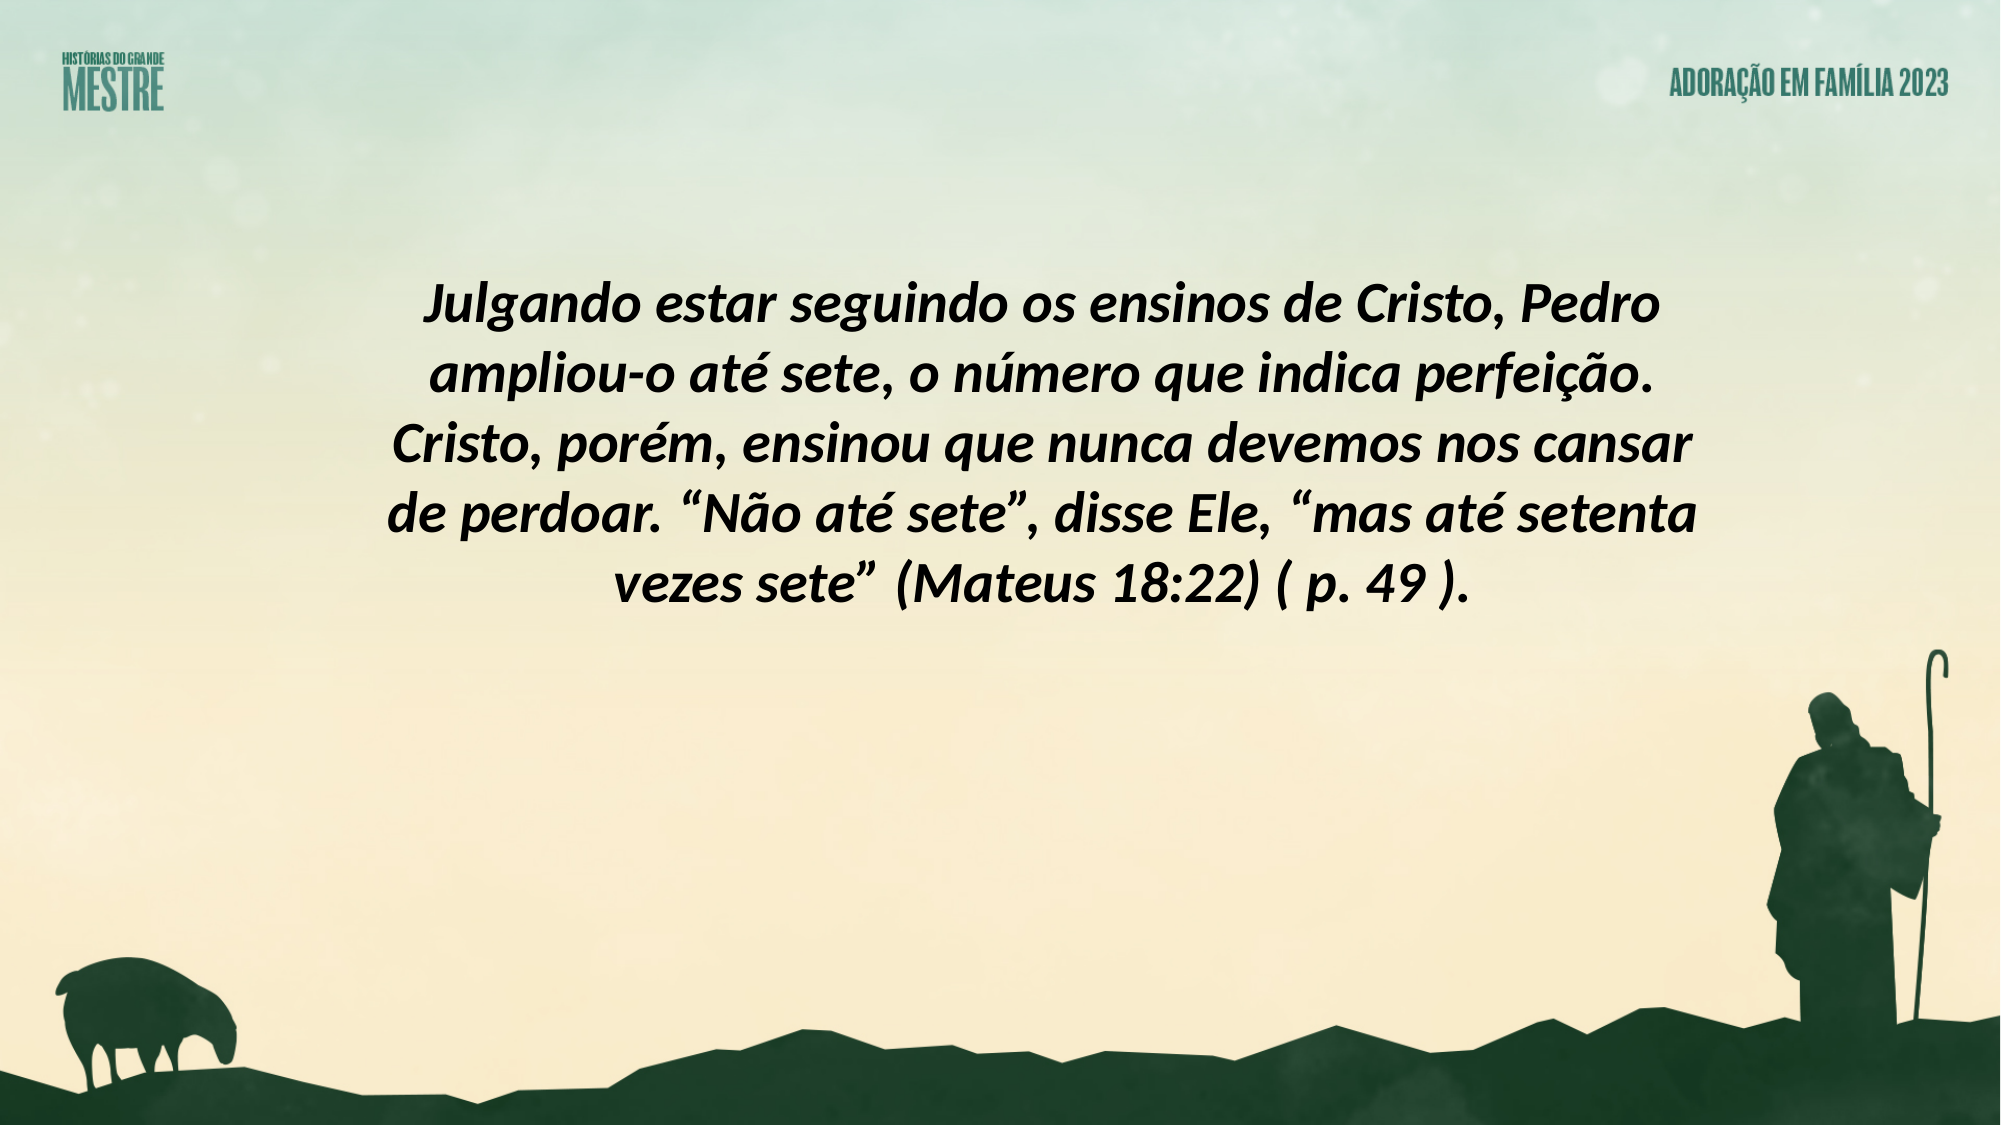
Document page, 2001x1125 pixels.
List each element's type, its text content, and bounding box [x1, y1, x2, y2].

text_box Julgando estar seguindo os ensinos de Cristo, Pedro ampliou-o até sete, o número que indica perfeição. Cristo, porém, ensinou que nunca devemos nos cansar de perdoar. “Não até sete”, disse Ele, “mas até setenta vezes sete” (Mateus 18:22) ( p. 49 ). [343, 256, 1744, 622]
picture [0, 0, 2001, 1125]
